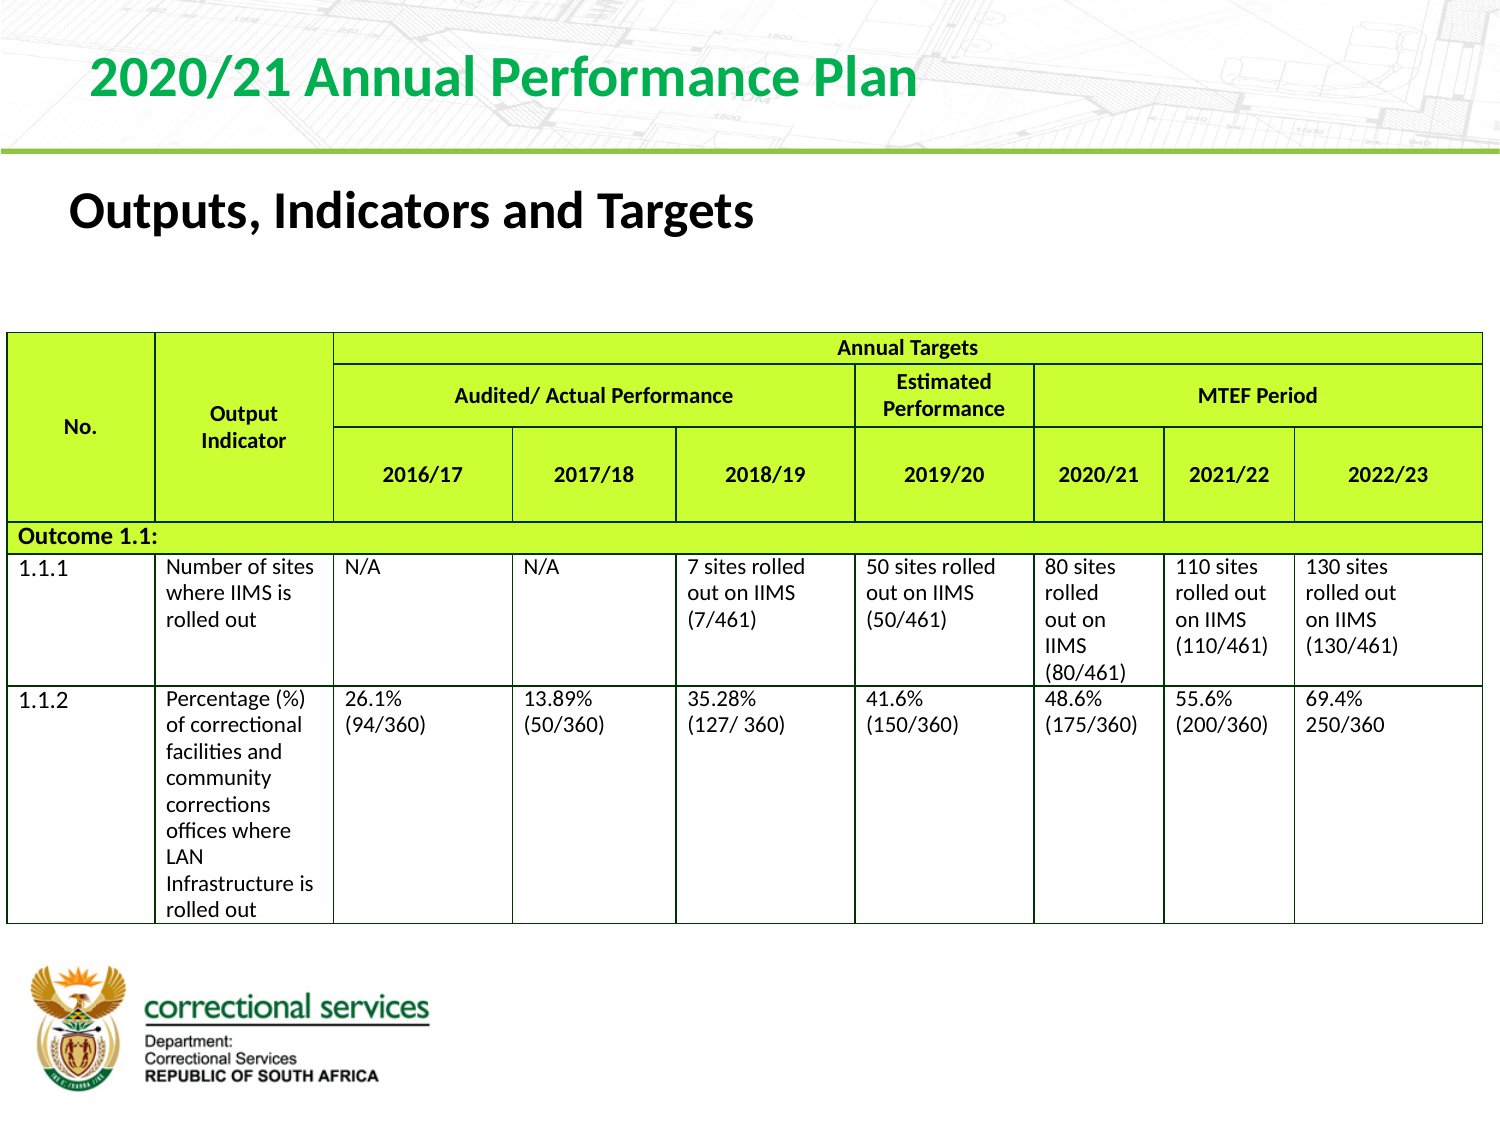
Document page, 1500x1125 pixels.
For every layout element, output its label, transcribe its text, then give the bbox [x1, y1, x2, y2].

table_cell 13.89% (50/360) [513, 687, 675, 923]
table_cell Estimated Performance [856, 365, 1033, 426]
table_cell 130 sites rolled out on IIMS (130/461) [1295, 555, 1482, 685]
text_box Outputs, Indicators and Targets [54, 168, 782, 311]
table_cell 35.28% (127/ 360) [677, 687, 854, 923]
table_cell 48.6% (175/360) [1035, 687, 1163, 923]
table_cell 80 sites rolled out on IIMS (80/461) [1035, 555, 1163, 685]
table_cell 2022/23 [1295, 428, 1482, 521]
table_cell 2019/20 [856, 428, 1033, 521]
table_cell N/A [513, 555, 675, 685]
table_cell 50 sites rolled out on IIMS (50/461) [856, 555, 1033, 685]
table_cell 2021/22 [1165, 428, 1294, 521]
table_cell 41.6% (150/360) [856, 687, 1033, 923]
table_header Annual Targets [334, 333, 1482, 363]
table_cell 1.1.1 [8, 555, 154, 685]
table_header No. [8, 333, 154, 521]
table_cell MTEF Period [1035, 365, 1482, 426]
table_cell N/A [334, 555, 512, 685]
table_cell 2017/18 [513, 428, 675, 521]
table_cell Percentage (%) of correctional facilities and community corrections offices where LAN Infrastructure is rolled out [156, 687, 333, 923]
table_cell 2016/17 [334, 428, 512, 521]
table_cell 2020/21 [1035, 428, 1163, 521]
table_cell Outcome 1.1: [8, 523, 1482, 553]
table_cell 26.1% (94/360) [334, 687, 512, 923]
text_box 2020/21 Annual Performance Plan [74, 30, 1425, 116]
table_cell 2018/19 [677, 428, 854, 521]
table_cell 1.1.2 [8, 687, 154, 923]
table_header Output Indicator [156, 333, 333, 521]
table_cell Audited/ Actual Performance [334, 365, 854, 426]
table_cell 55.6% (200/360) [1165, 687, 1294, 923]
table_cell 7 sites rolled out on IIMS (7/461) [677, 555, 854, 685]
table_cell Number of sites where IIMS is rolled out [156, 555, 333, 685]
picture [0, 936, 481, 1125]
table_cell 110 sites rolled out on IIMS (110/461) [1165, 555, 1294, 685]
picture [0, 0, 1500, 154]
table_cell 69.4% 250/360 [1295, 687, 1482, 923]
